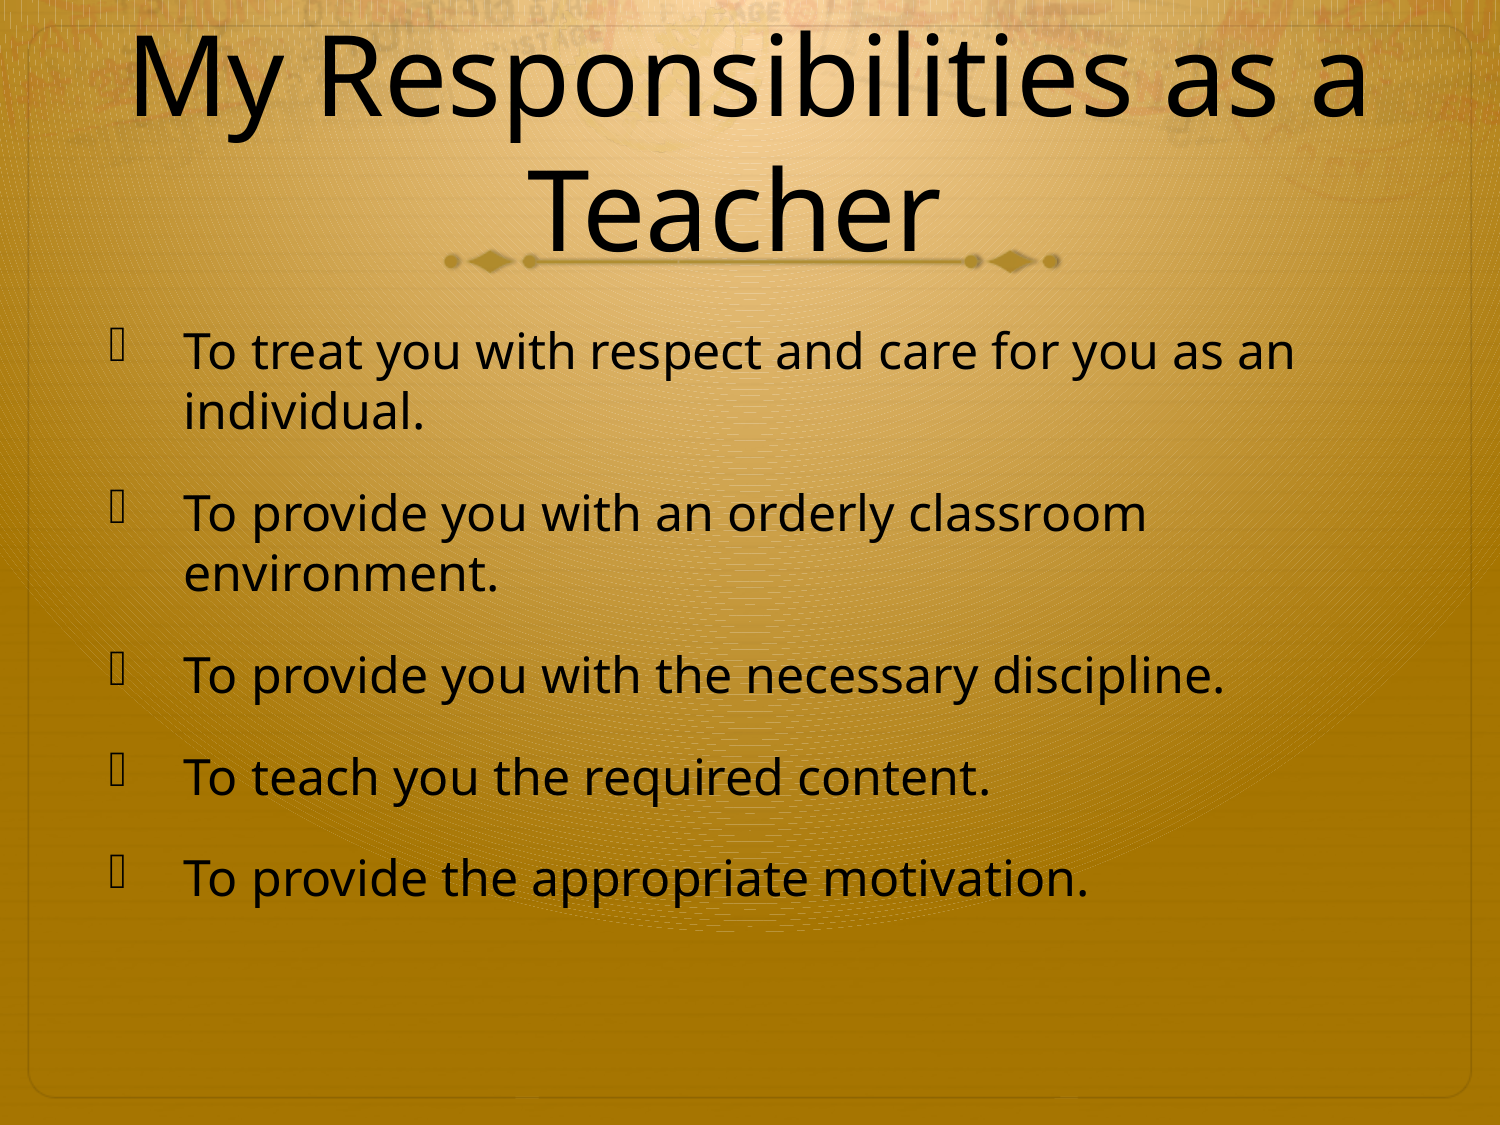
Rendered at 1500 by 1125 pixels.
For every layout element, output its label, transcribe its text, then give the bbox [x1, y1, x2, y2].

picture [0, 0, 1500, 1125]
list To treat you with respect and care for you as an individual. To provide you with an orderly classroom environment. To provide you with the necessary discipline. To teach you the required content. To provide the appropriate motivation. [93, 312, 1407, 988]
title My Responsibilities as a Teacher [93, 45, 1407, 233]
